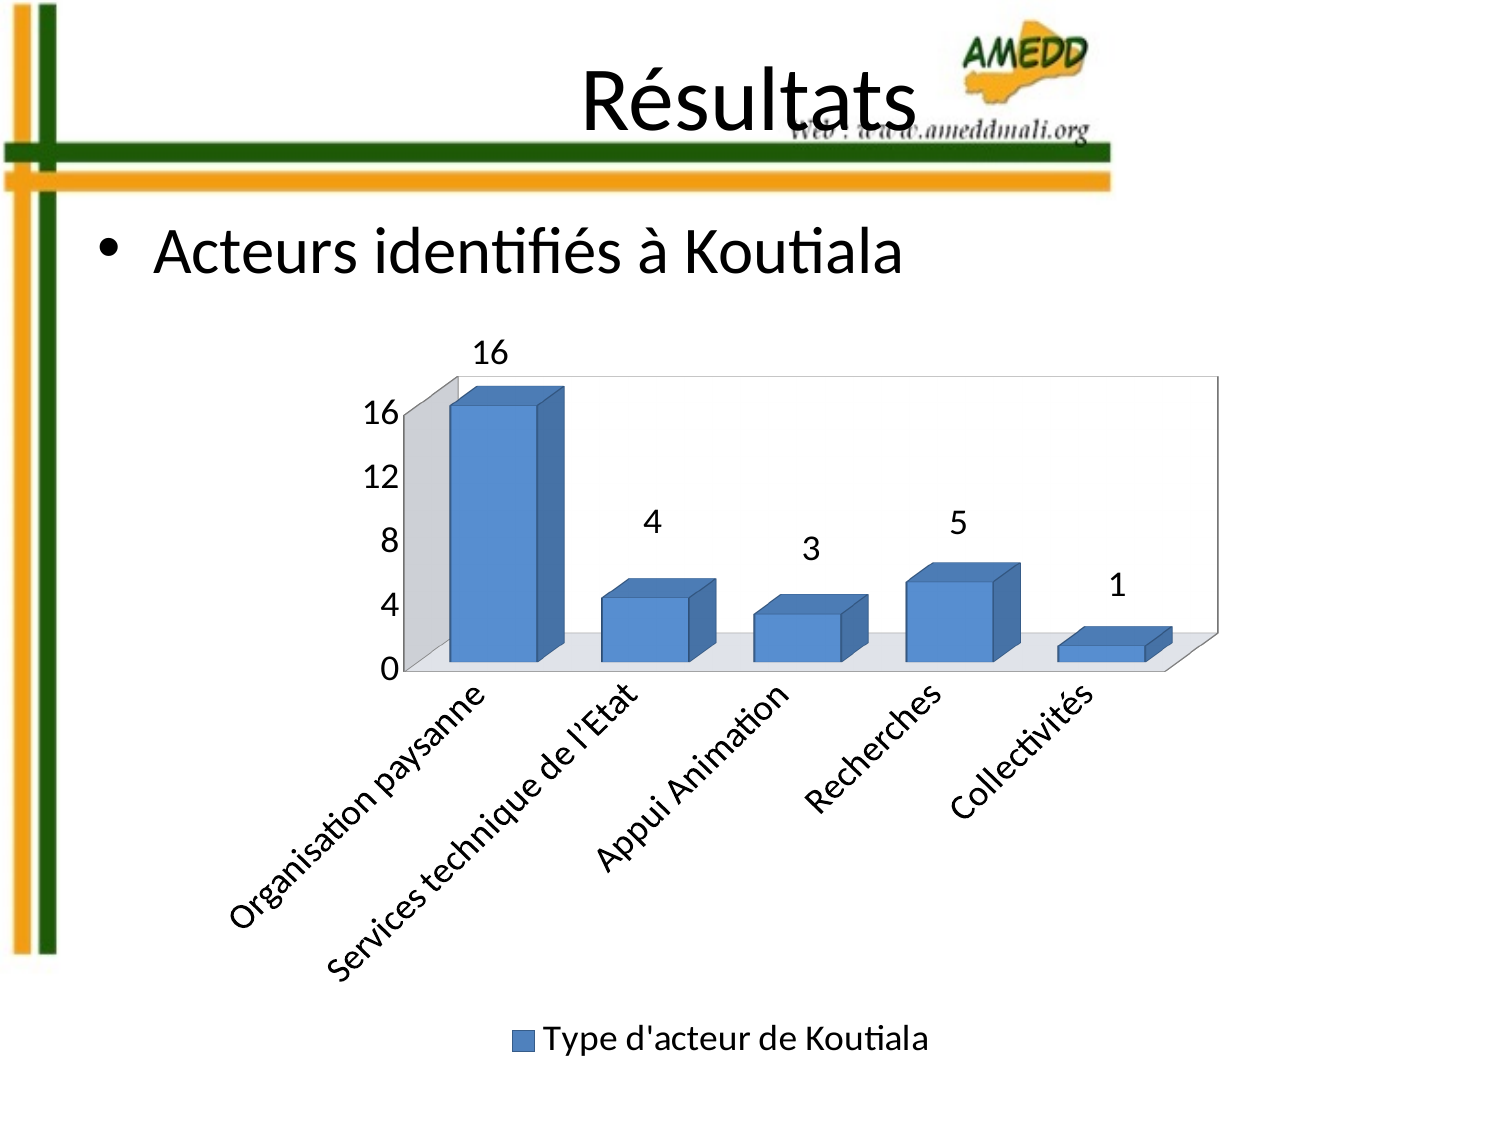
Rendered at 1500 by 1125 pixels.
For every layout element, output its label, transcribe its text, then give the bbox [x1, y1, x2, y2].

list Acteurs identifiés à Koutiala [82, 199, 1432, 942]
title Résultats [75, 0, 1425, 188]
picture [0, 0, 1500, 1125]
chart [198, 337, 1243, 1067]
